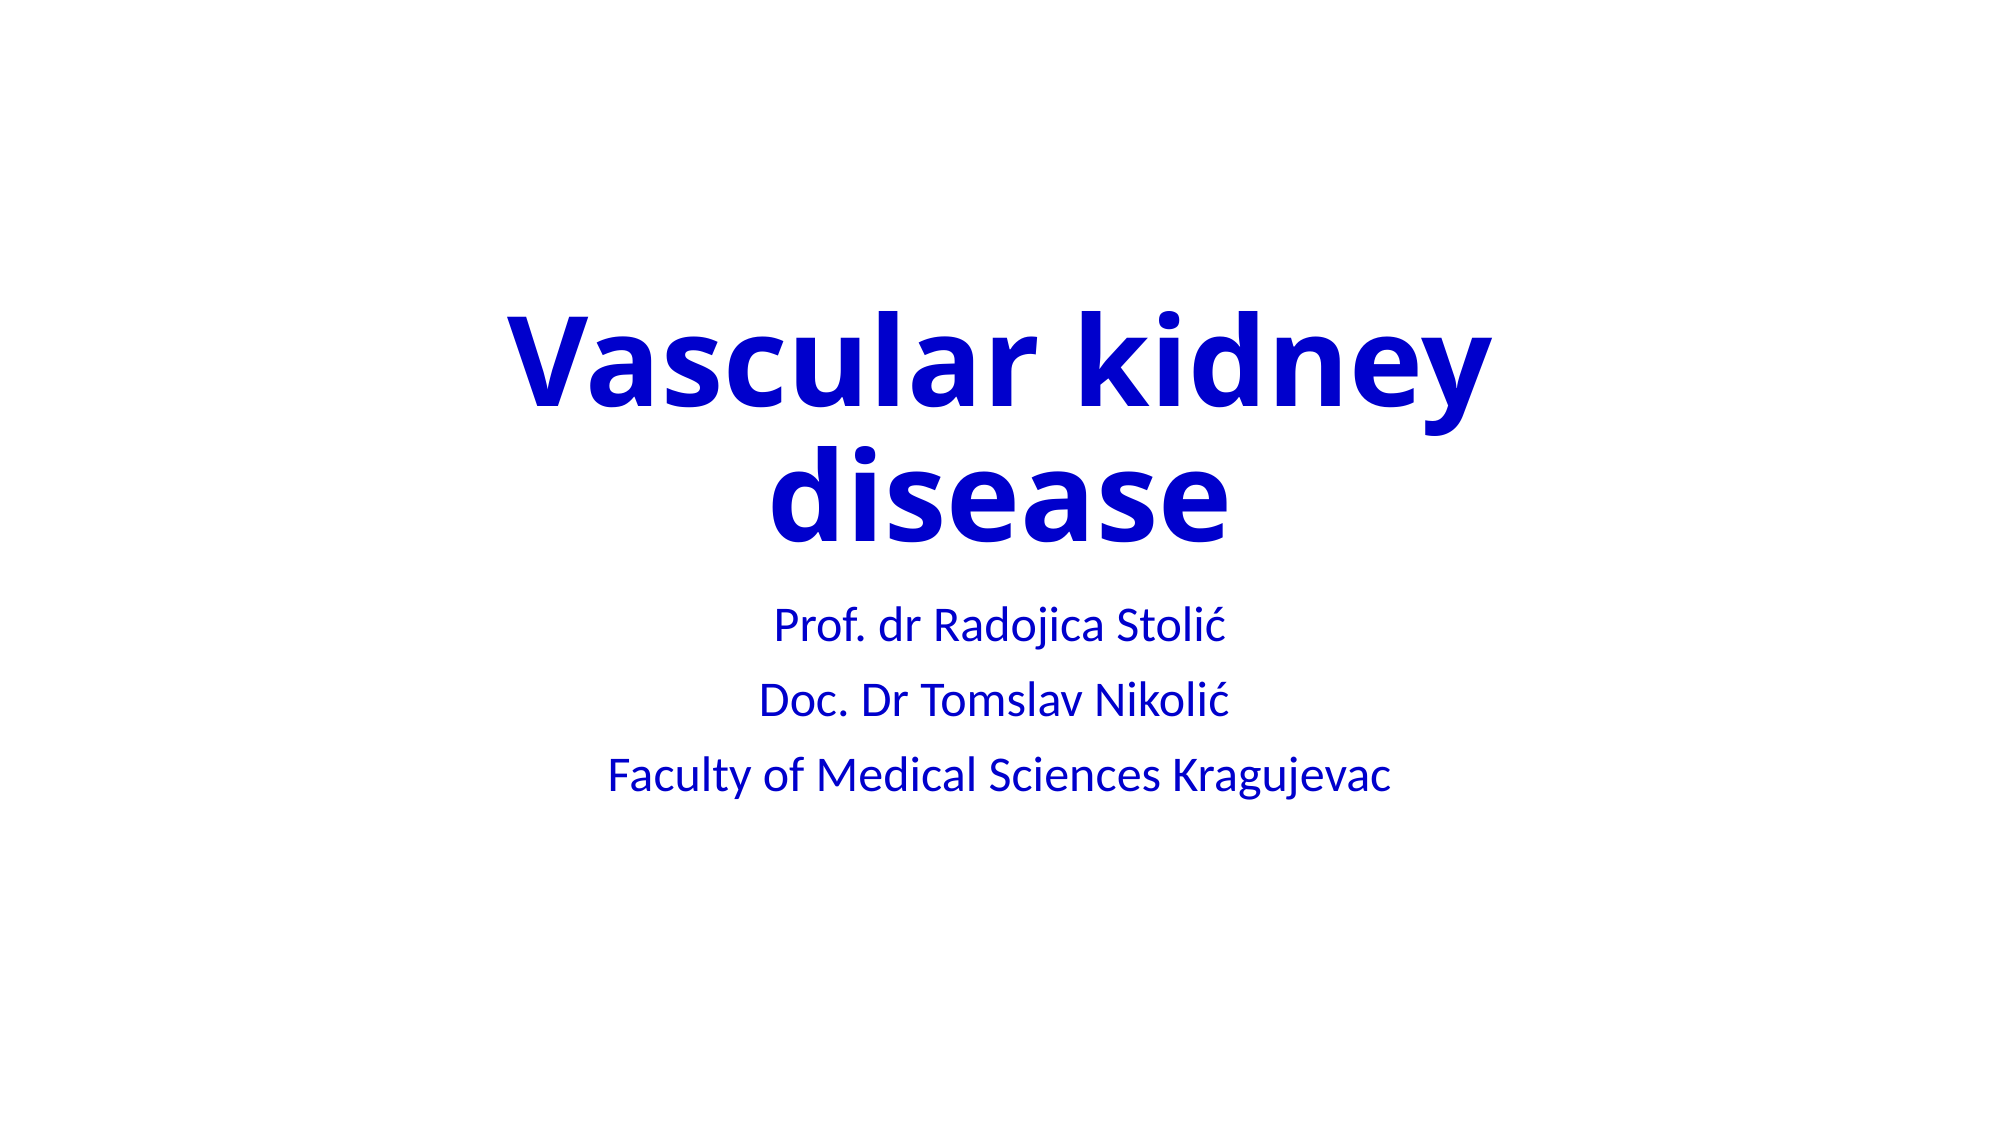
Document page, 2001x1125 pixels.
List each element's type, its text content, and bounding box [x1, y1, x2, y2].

title Vascular kidney disease [249, 184, 1750, 576]
subtitle Prof. dr Radojica Stolić Doc. Dr Tomslav Nikolić Faculty of Medical Sciences Kragujevac [249, 590, 1750, 863]
